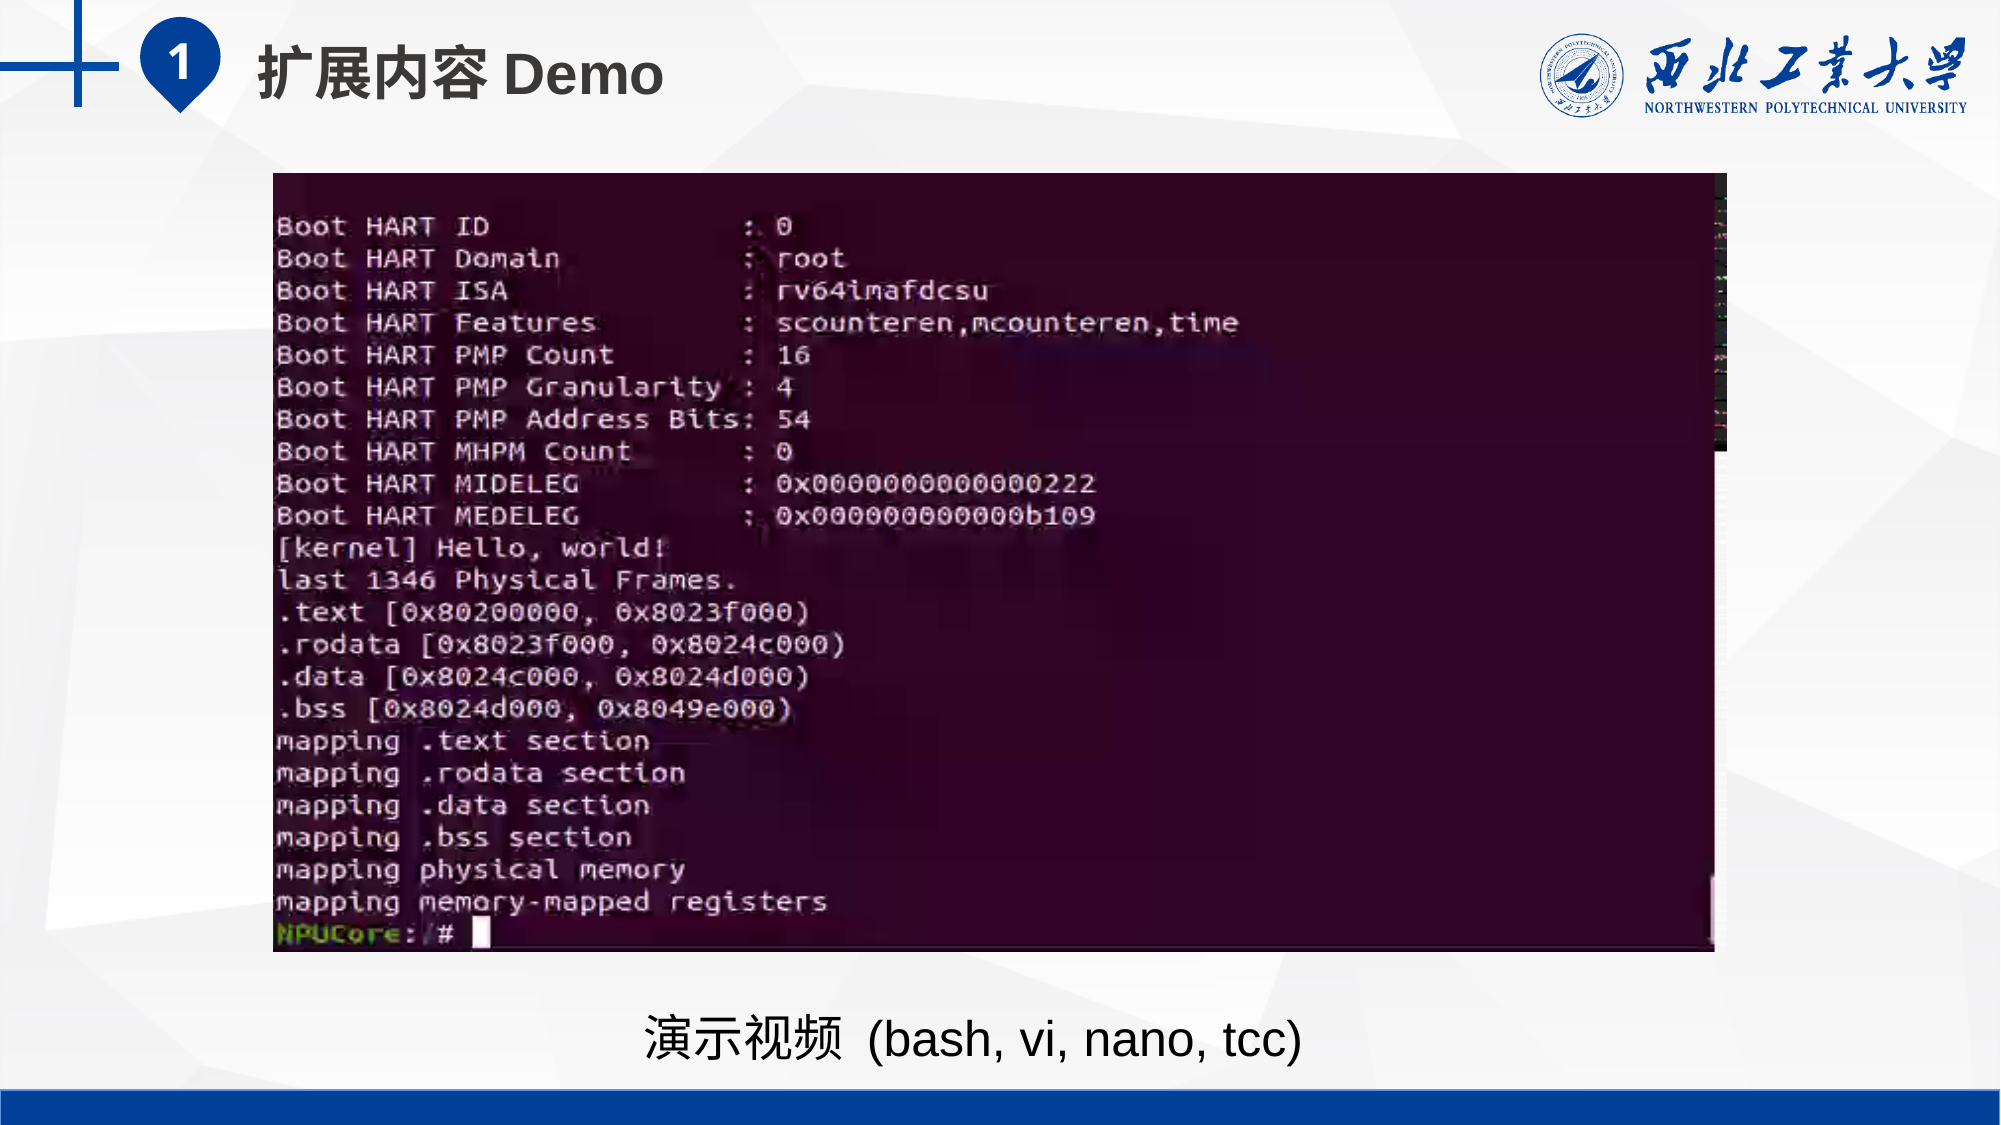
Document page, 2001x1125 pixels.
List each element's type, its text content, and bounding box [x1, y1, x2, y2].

picture [0, 0, 74, 62]
text_box 演示视频 (bash, vi, nano, tcc) [628, 999, 1319, 1075]
picture [0, 0, 2001, 1089]
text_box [140, 16, 1265, 115]
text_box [272, 172, 1728, 953]
